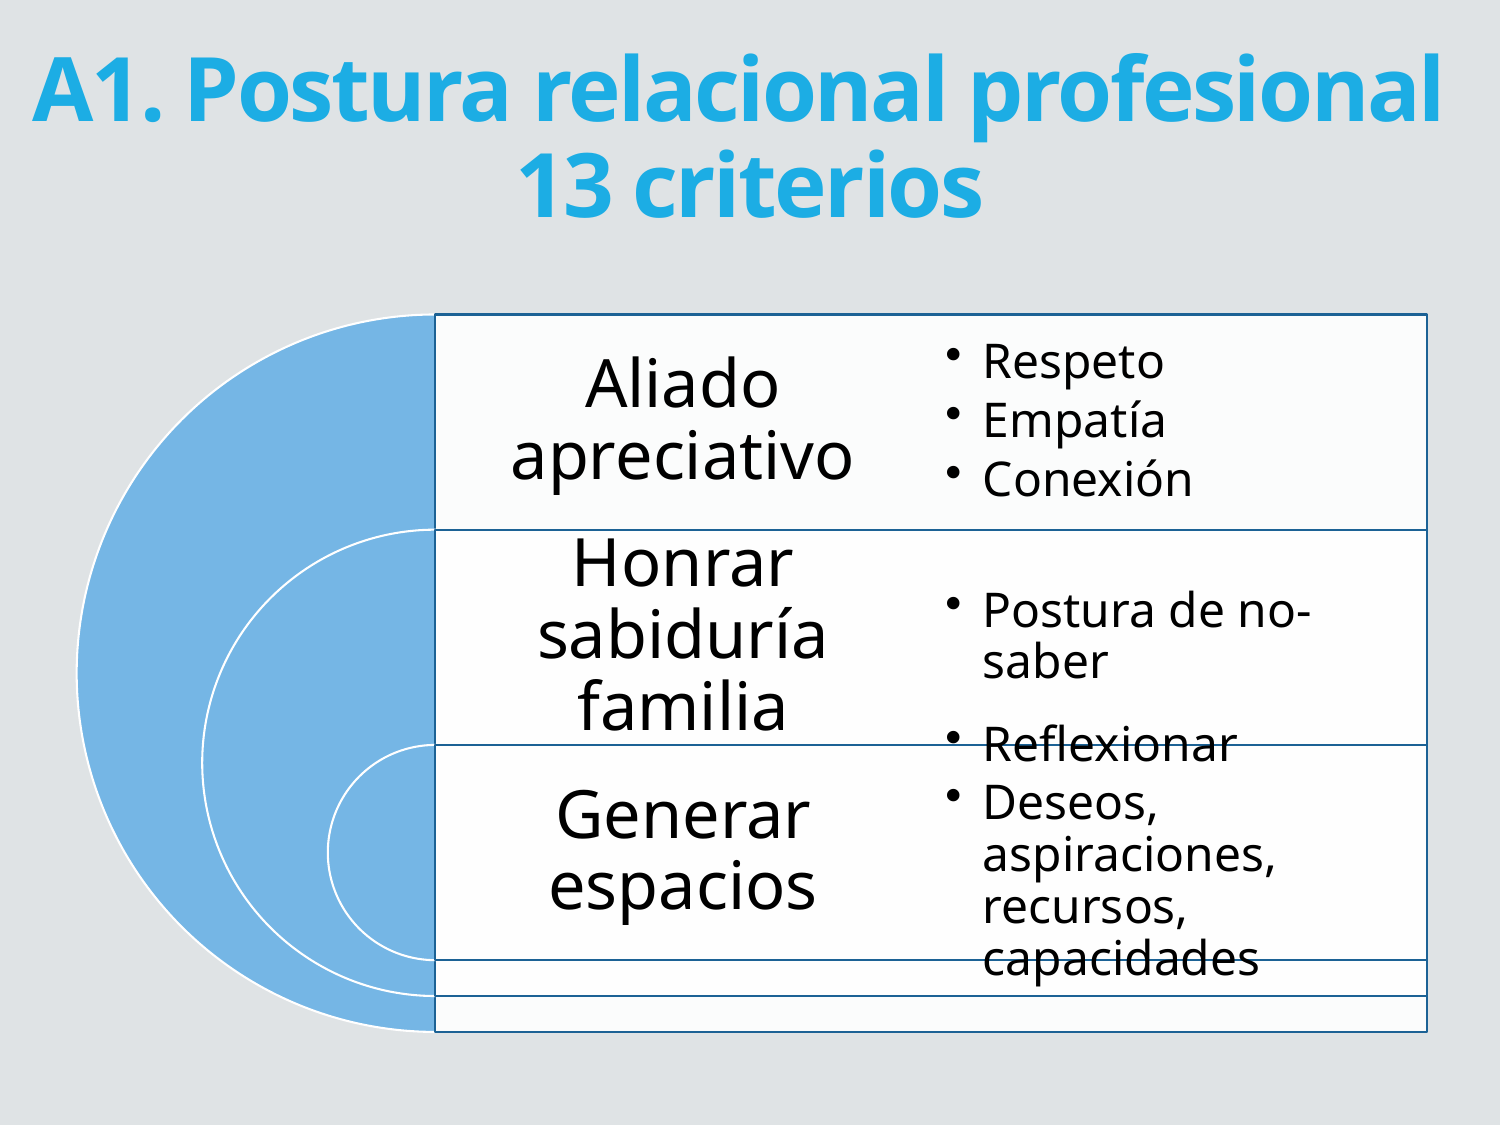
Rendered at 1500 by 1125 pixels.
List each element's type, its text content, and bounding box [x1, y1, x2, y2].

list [76, 314, 1427, 1032]
text_box A1. Postura relacional profesional 13 criterios [0, 4, 1500, 277]
